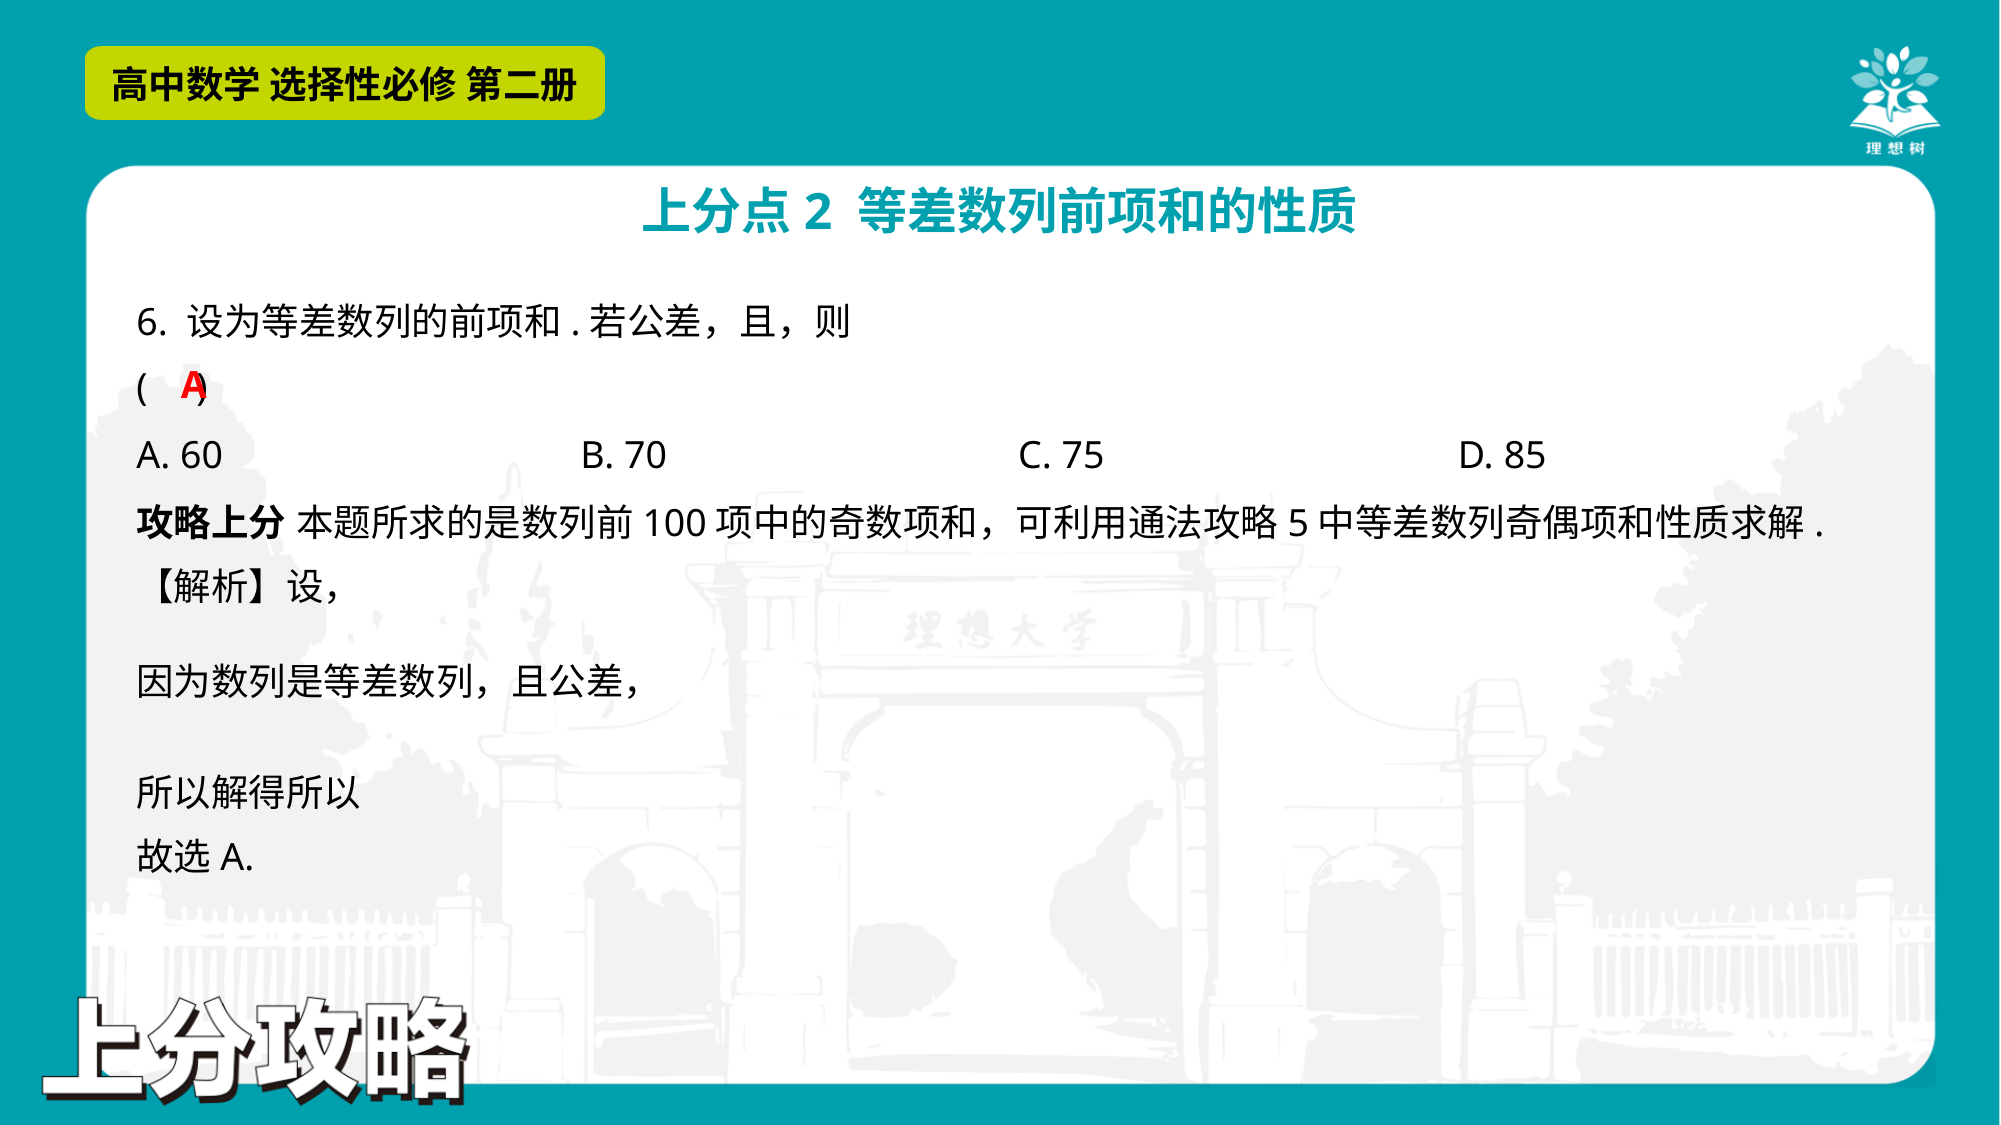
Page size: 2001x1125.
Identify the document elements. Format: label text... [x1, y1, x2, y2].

picture [0, 0, 2000, 1125]
text_box 攻略上分 本题所求的是数列前100项中的奇数项和，可利用通法攻略5中等差数列奇偶项和性质求解. [136, 477, 1865, 537]
text_box A [166, 341, 221, 400]
text_box A. 60 B. 70 C. 75 D. 85 [136, 409, 1865, 469]
